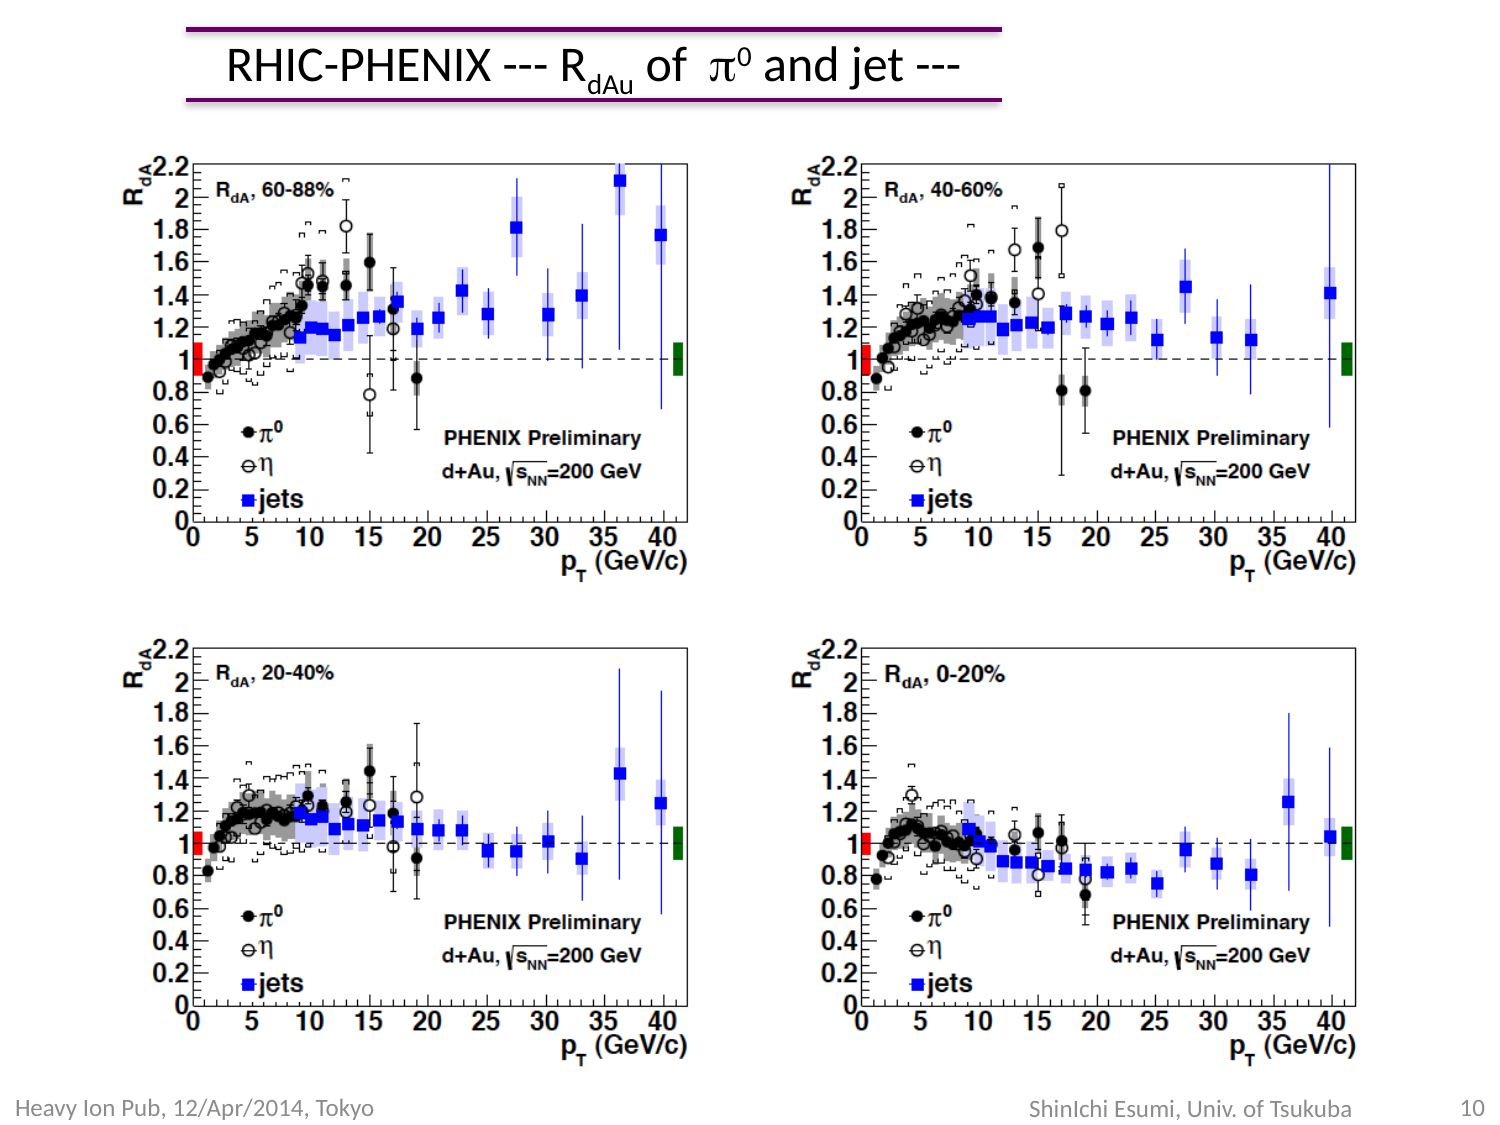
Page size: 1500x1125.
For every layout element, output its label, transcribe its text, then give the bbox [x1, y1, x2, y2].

picture [110, 140, 1381, 1075]
text_box RHIC-PHENIX --- RdAu of p0 and jet --- [185, 38, 1002, 98]
slide_number 10 [1402, 1087, 1500, 1125]
slide_number Heavy Ion Pub, 12/Apr/2014, Tokyo [0, 1087, 405, 1125]
footer ShinIchi Esumi, Univ. of Tsukuba [1001, 1087, 1381, 1125]
